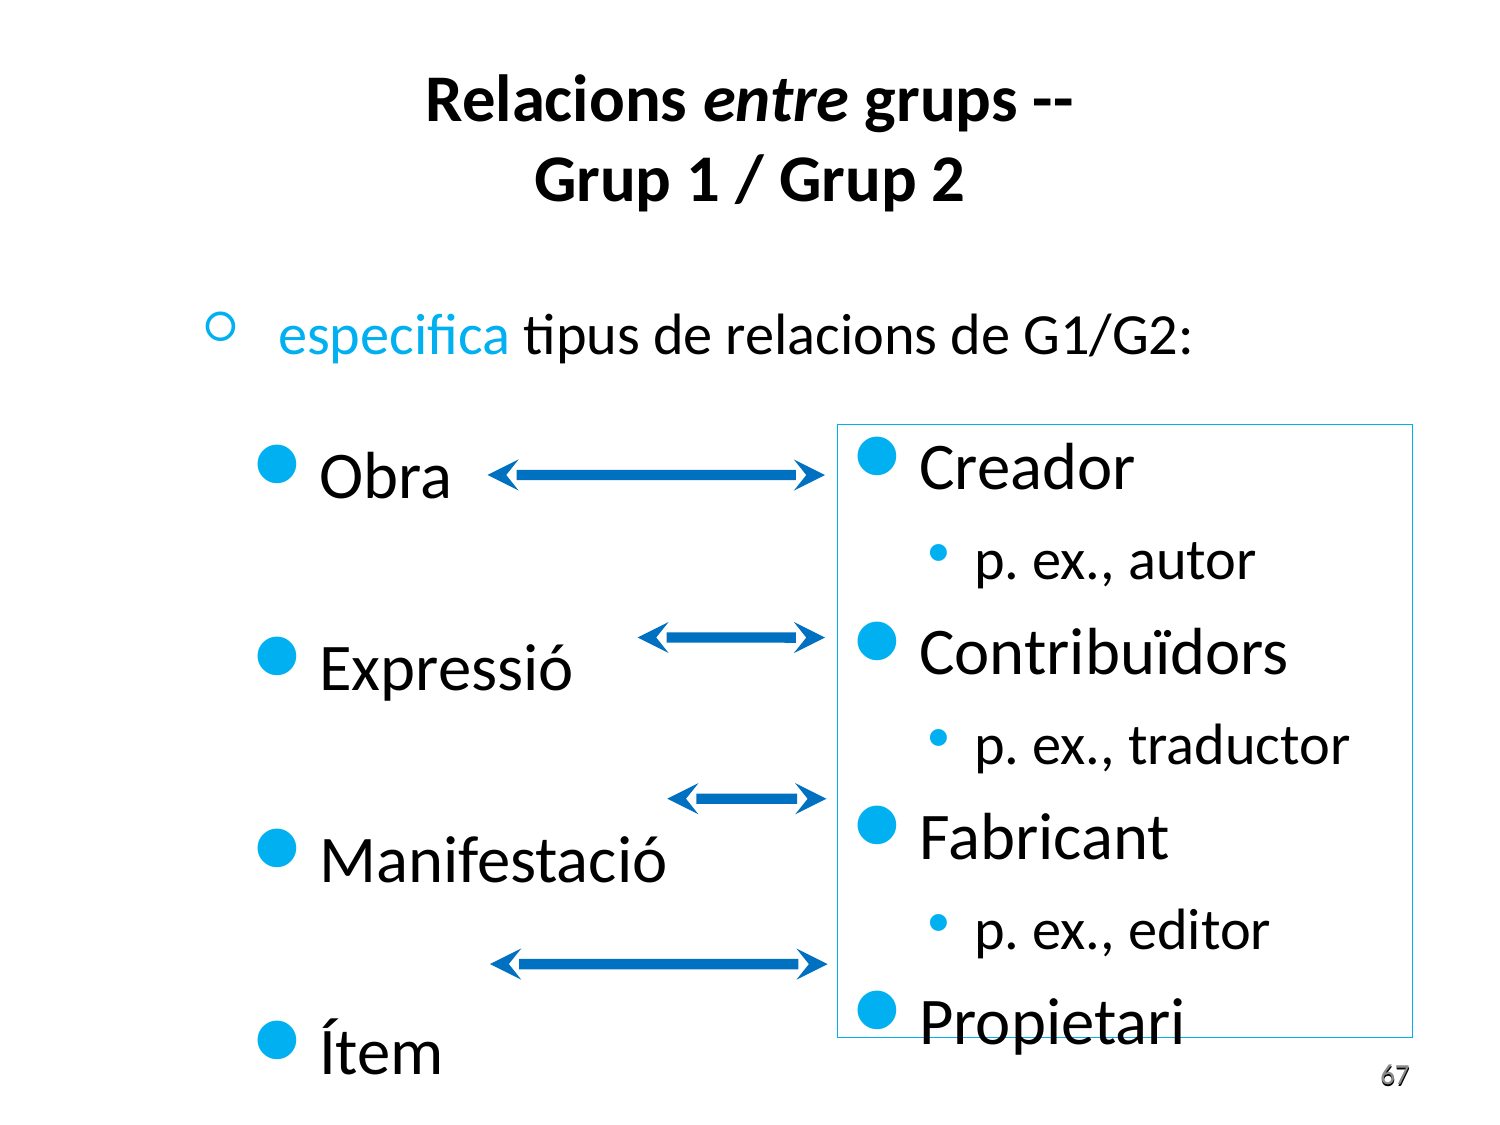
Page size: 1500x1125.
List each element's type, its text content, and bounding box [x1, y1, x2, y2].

text_box 67 [1074, 1024, 1425, 1042]
text_box [667, 792, 680, 805]
text_box [813, 792, 827, 805]
text_box [812, 631, 826, 644]
text_box [487, 468, 500, 482]
slide_number 67 [1074, 1042, 1425, 1103]
text_box [815, 957, 828, 971]
list Obra Expressió Manifestació Ítem [237, 424, 812, 1075]
title Relacions entre grups -- Grup 1 / Grup 2 [75, 45, 1425, 233]
text_box [637, 631, 650, 644]
list Creador p. ex., autor Contribuïdors p. ex., traductor Fabricant p. ex., editor Propietari [837, 424, 1413, 1038]
text_box [812, 468, 826, 482]
text_box [490, 957, 503, 971]
text_box especifica tipus de relacions de G1/G2: [187, 289, 1425, 374]
